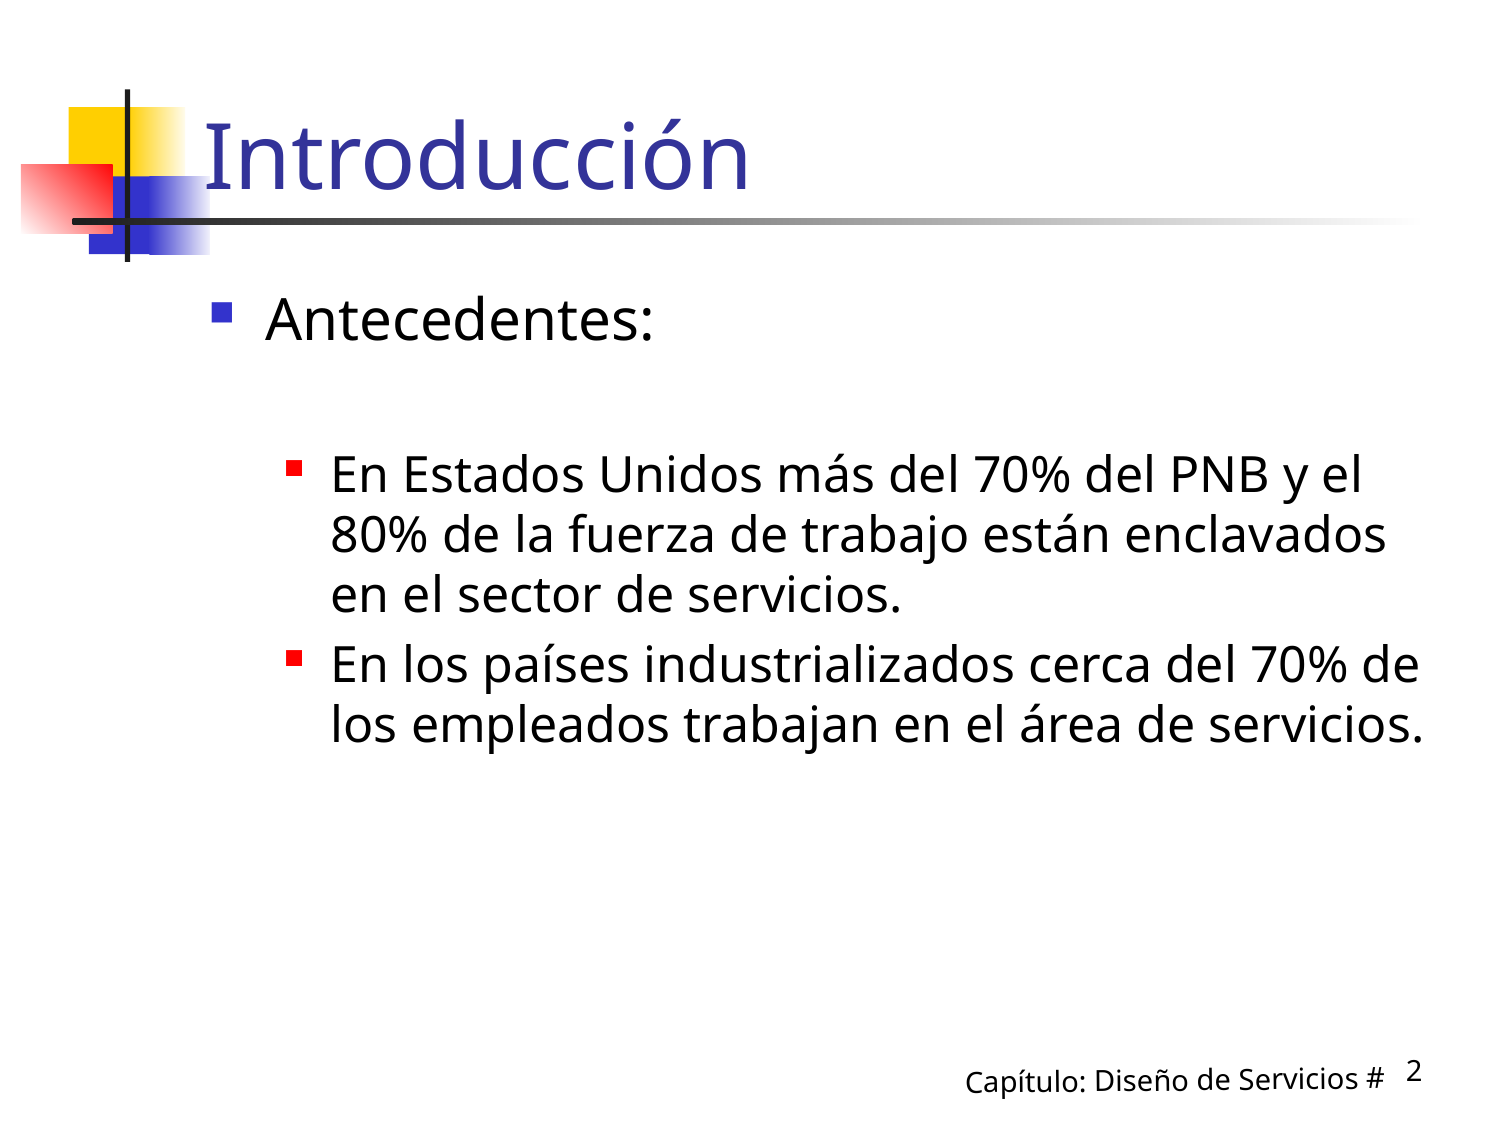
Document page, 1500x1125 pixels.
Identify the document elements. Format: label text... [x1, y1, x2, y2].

list Antecedentes: En Estados Unidos más del 70% del PNB y el 80% de la fuerza de trabajo están enclavados en el sector de servicios. En los países industrializados cerca del 70% de los empleados trabajan en el área de servicios. [193, 274, 1470, 1007]
slide_number 2 [1124, 1024, 1438, 1101]
footer Capítulo: Diseño de Servicios # [936, 1028, 1414, 1108]
title Introducción [188, 27, 1468, 216]
